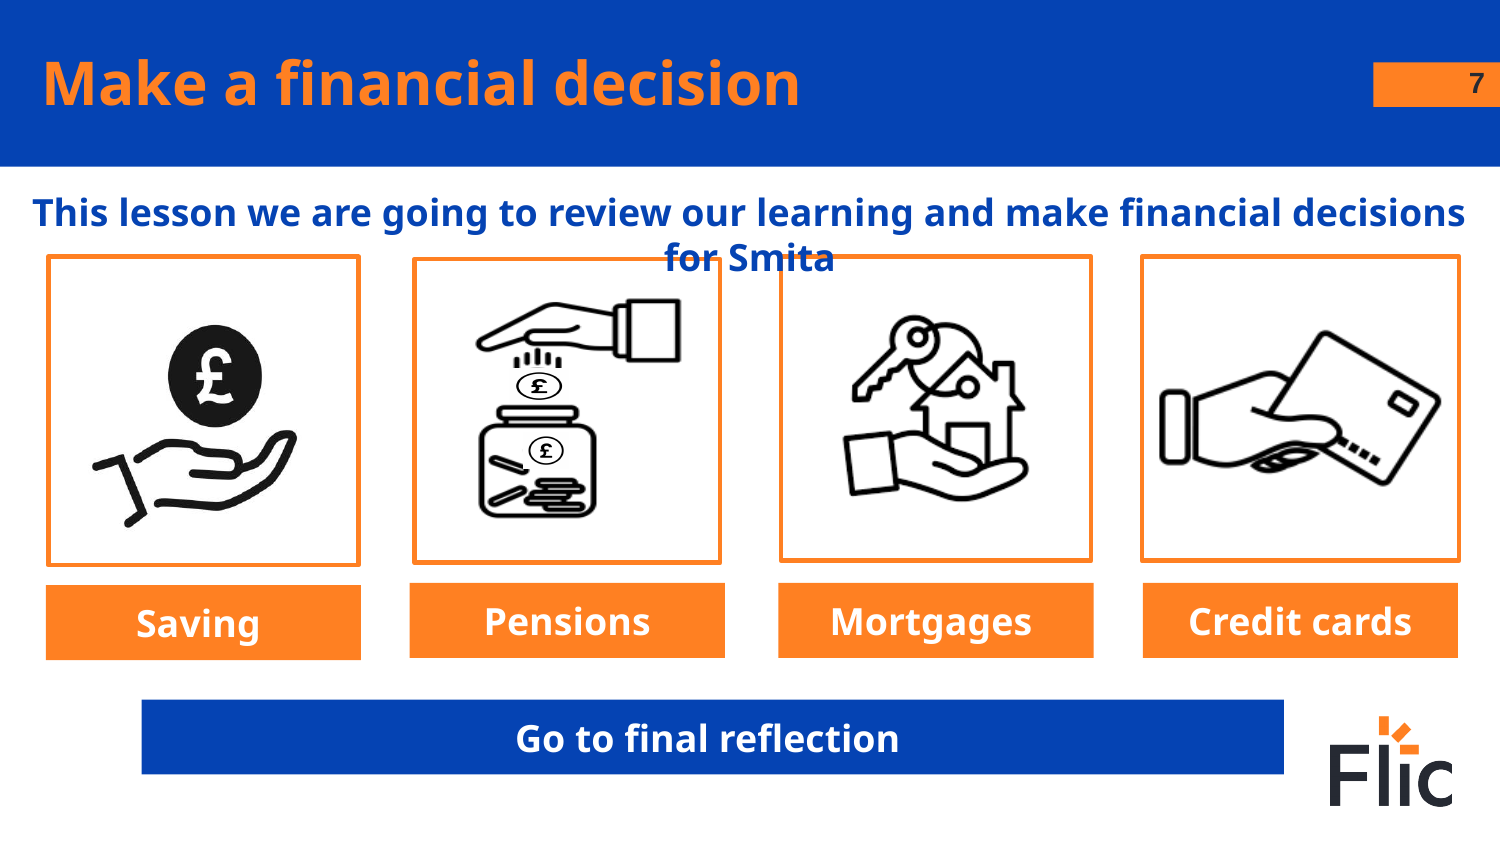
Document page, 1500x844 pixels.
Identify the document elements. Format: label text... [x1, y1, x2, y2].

text_box [414, 294, 721, 563]
picture [1143, 258, 1457, 559]
picture [50, 258, 357, 564]
text_box Pensions [409, 582, 725, 658]
text_box Saving [45, 585, 361, 661]
slide_number ‹#› [1410, 49, 1500, 115]
text_box Go to final reflection [141, 699, 1284, 775]
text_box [426, 289, 713, 528]
text_box Make a financial decision [26, 30, 1143, 133]
text_box This lesson we are going to review our learning and make financial decisions for Smita [0, 173, 1500, 294]
picture [1330, 716, 1452, 807]
picture [783, 258, 1090, 559]
text_box Mortgages [778, 582, 1094, 658]
text_box Credit cards [1142, 582, 1458, 658]
